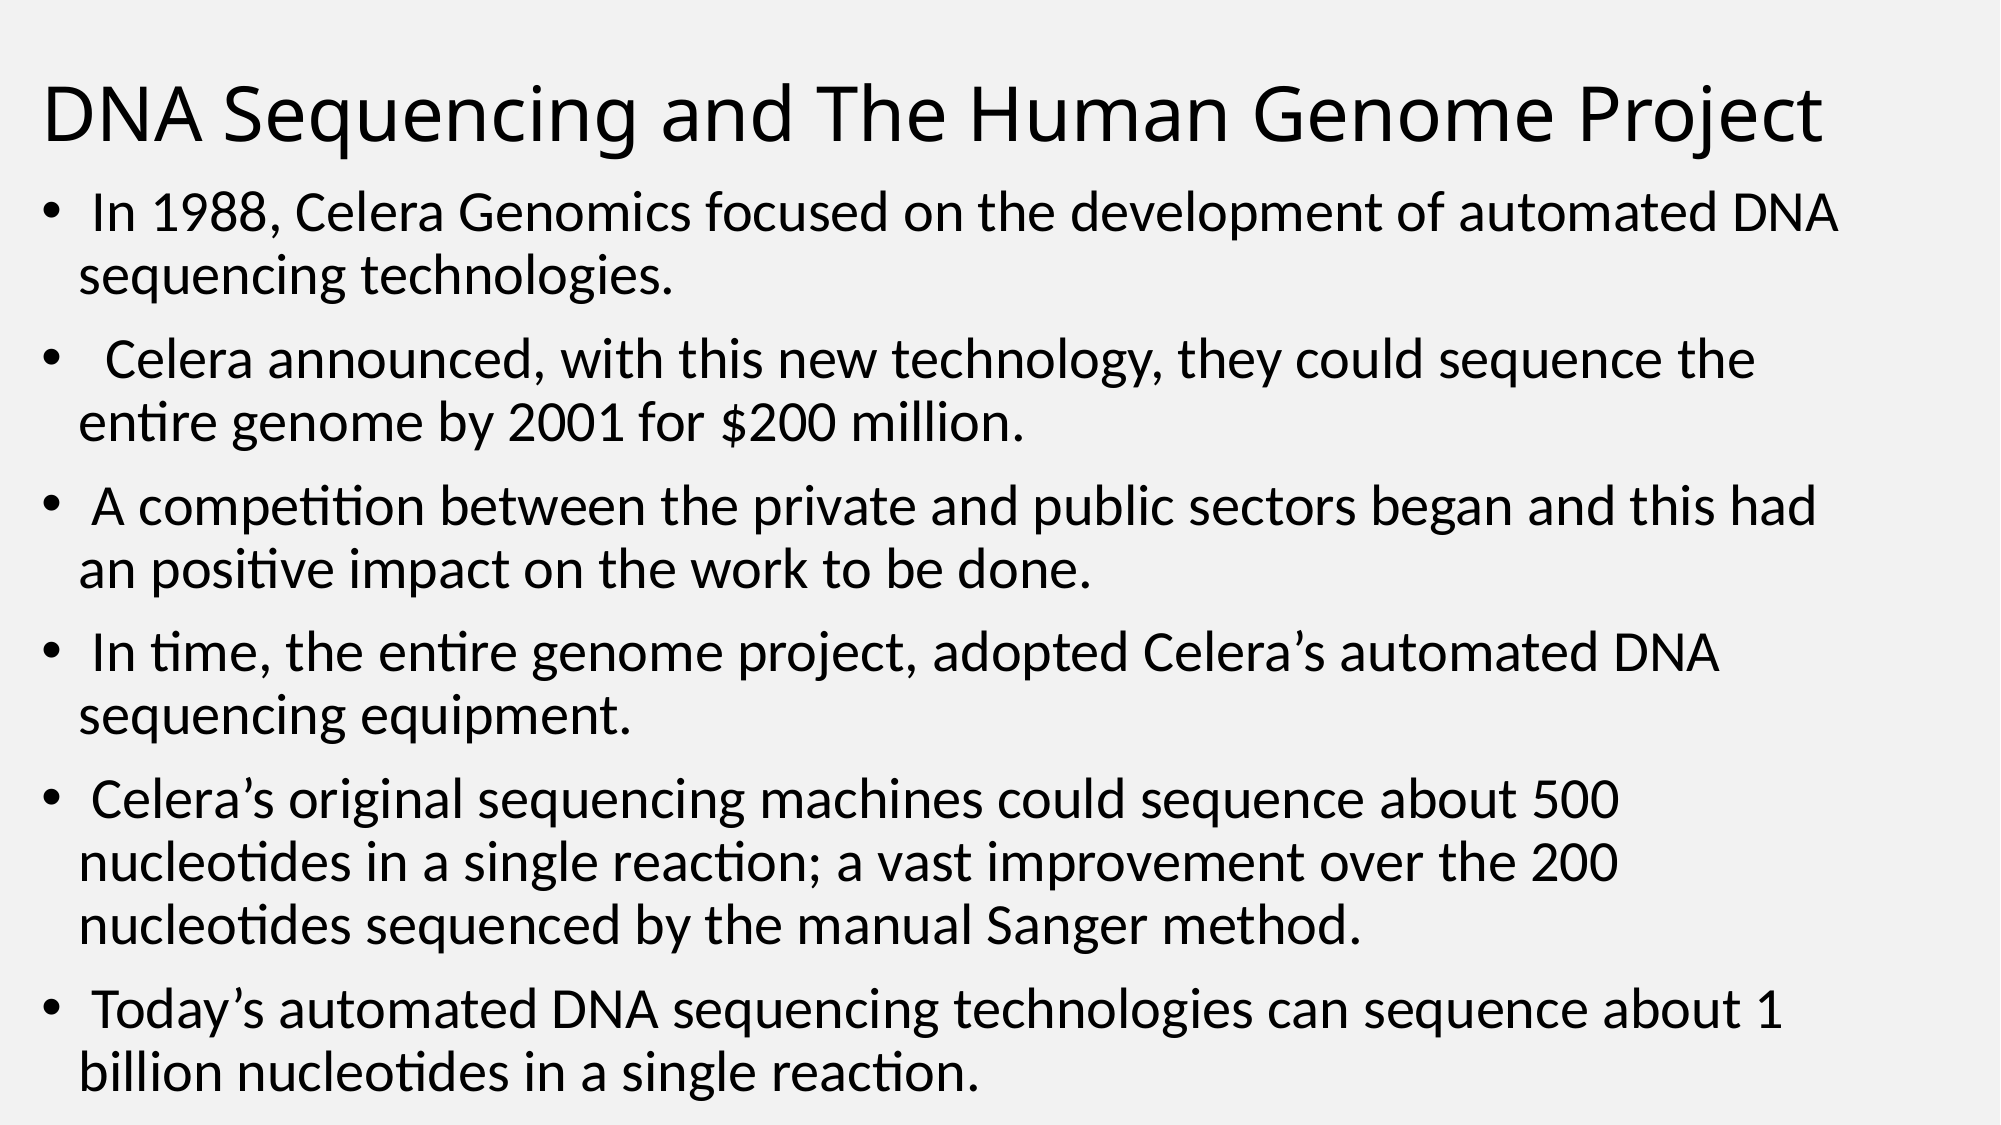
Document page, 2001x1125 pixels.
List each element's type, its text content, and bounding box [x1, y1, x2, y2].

title DNA Sequencing and The Human Genome Project [26, 59, 1863, 173]
list In 1988, Celera Genomics focused on the development of automated DNA sequencing technologies. Celera announced, with this new technology, they could sequence the entire genome by 2001 for $200 million. A competition between the private and public sectors began and this had an positive impact on the work to be done. In time, the entire genome project, adopted Celera’s automated DNA sequencing equipment. Celera’s original sequencing machines could sequence about 500 nucleotides in a single reaction; a vast improvement over the 200 nucleotides sequenced by the manual Sanger method. Today’s automated DNA sequencing technologies can sequence about 1 billion nucleotides in a single reaction. [26, 173, 1863, 1125]
